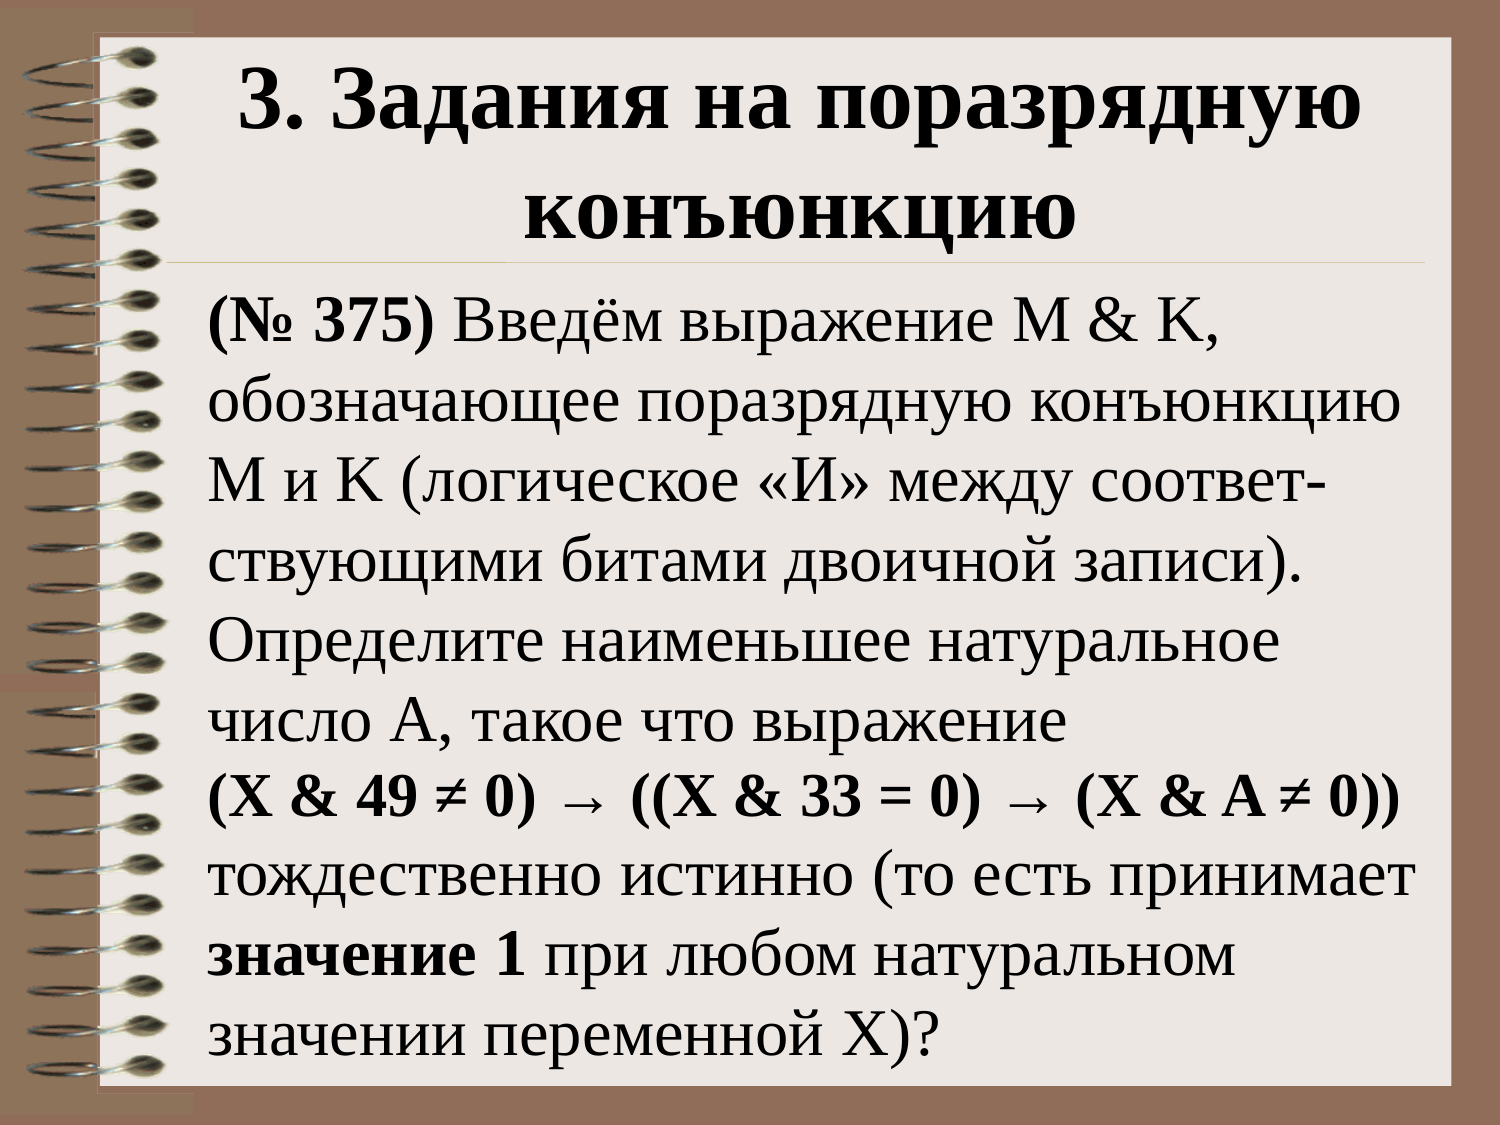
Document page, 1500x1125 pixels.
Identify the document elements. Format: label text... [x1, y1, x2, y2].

picture [0, 8, 194, 674]
text_box 3. Задания на поразрядную конъюнкцию [216, 29, 1386, 265]
text_box (№ 375) Введём выражение M & K, обозначающее поразрядную конъюнкцию M и K (логическое «И» между соответ-ствующими битами двоичной записи). Определите наименьшее натуральное число A, такое что выражение (X & 49 ≠ 0) → ((X & 33 = 0) → (X & A ≠ 0)) тождественно истинно (то есть принимает значение 1 при любом натуральном значении переменной X)? [192, 267, 1437, 1077]
picture [0, 692, 194, 1115]
